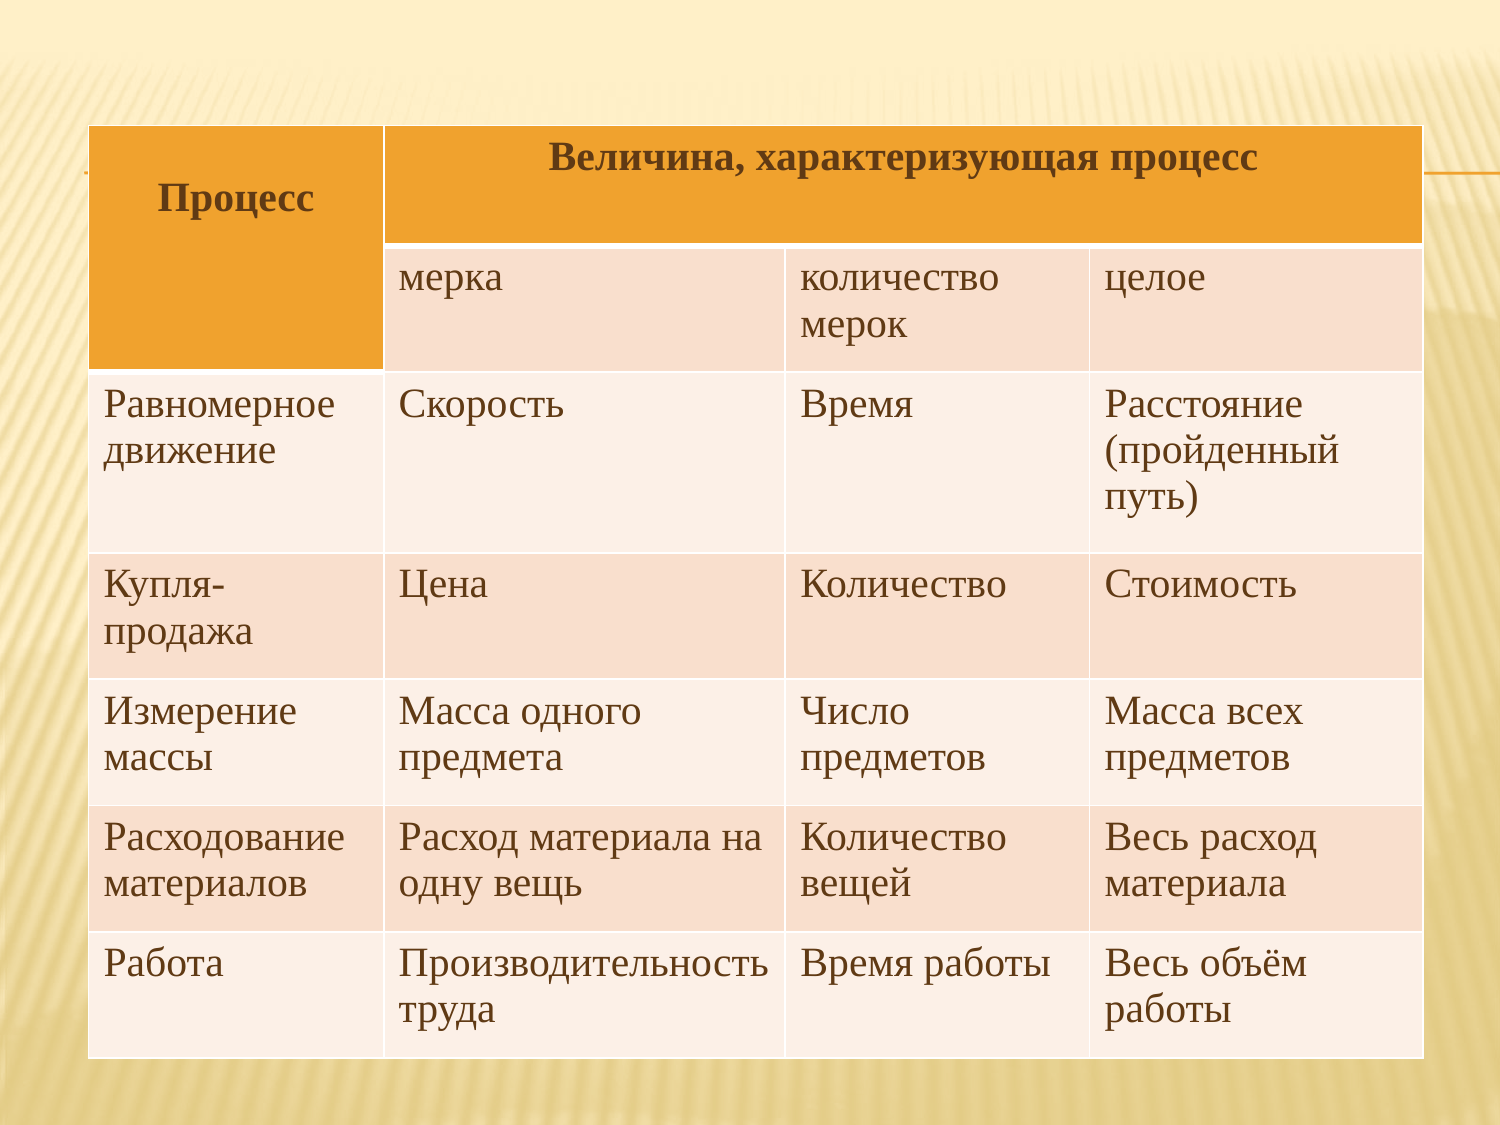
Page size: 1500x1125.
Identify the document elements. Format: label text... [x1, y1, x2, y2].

table_cell Купля- продажа [89, 554, 383, 678]
table_cell Работа [89, 933, 383, 1057]
table_cell количество мерок [786, 249, 1089, 371]
table_cell Равномерное движение [89, 375, 383, 552]
table_cell Измерение массы [89, 680, 383, 805]
table_cell Цена [385, 554, 784, 678]
table_cell целое [1090, 249, 1422, 371]
table_cell Число предметов [786, 680, 1089, 805]
table_cell Масса всех предметов [1090, 680, 1422, 805]
table_cell Весь расход материала [1090, 806, 1422, 931]
table_cell Скорость [385, 373, 784, 552]
table_cell Производительность труда [385, 933, 784, 1057]
table_cell Время работы [786, 933, 1089, 1057]
table_header Процесс [89, 126, 383, 369]
table_cell Стоимость [1090, 554, 1422, 678]
table_cell Количество [786, 554, 1089, 678]
table_cell Масса одного предмета [385, 680, 784, 805]
table_cell Количество вещей [786, 806, 1089, 931]
table_cell мерка [385, 249, 784, 371]
table_cell Расход материала на одну вещь [385, 806, 784, 931]
table_header Величина, характеризующая процесс [385, 126, 1422, 243]
table_cell Расстояние (пройденный путь) [1090, 373, 1422, 552]
table_cell Весь объём работы [1090, 933, 1422, 1057]
table_cell Расходование материалов [89, 806, 383, 931]
table_cell Время [786, 373, 1089, 552]
